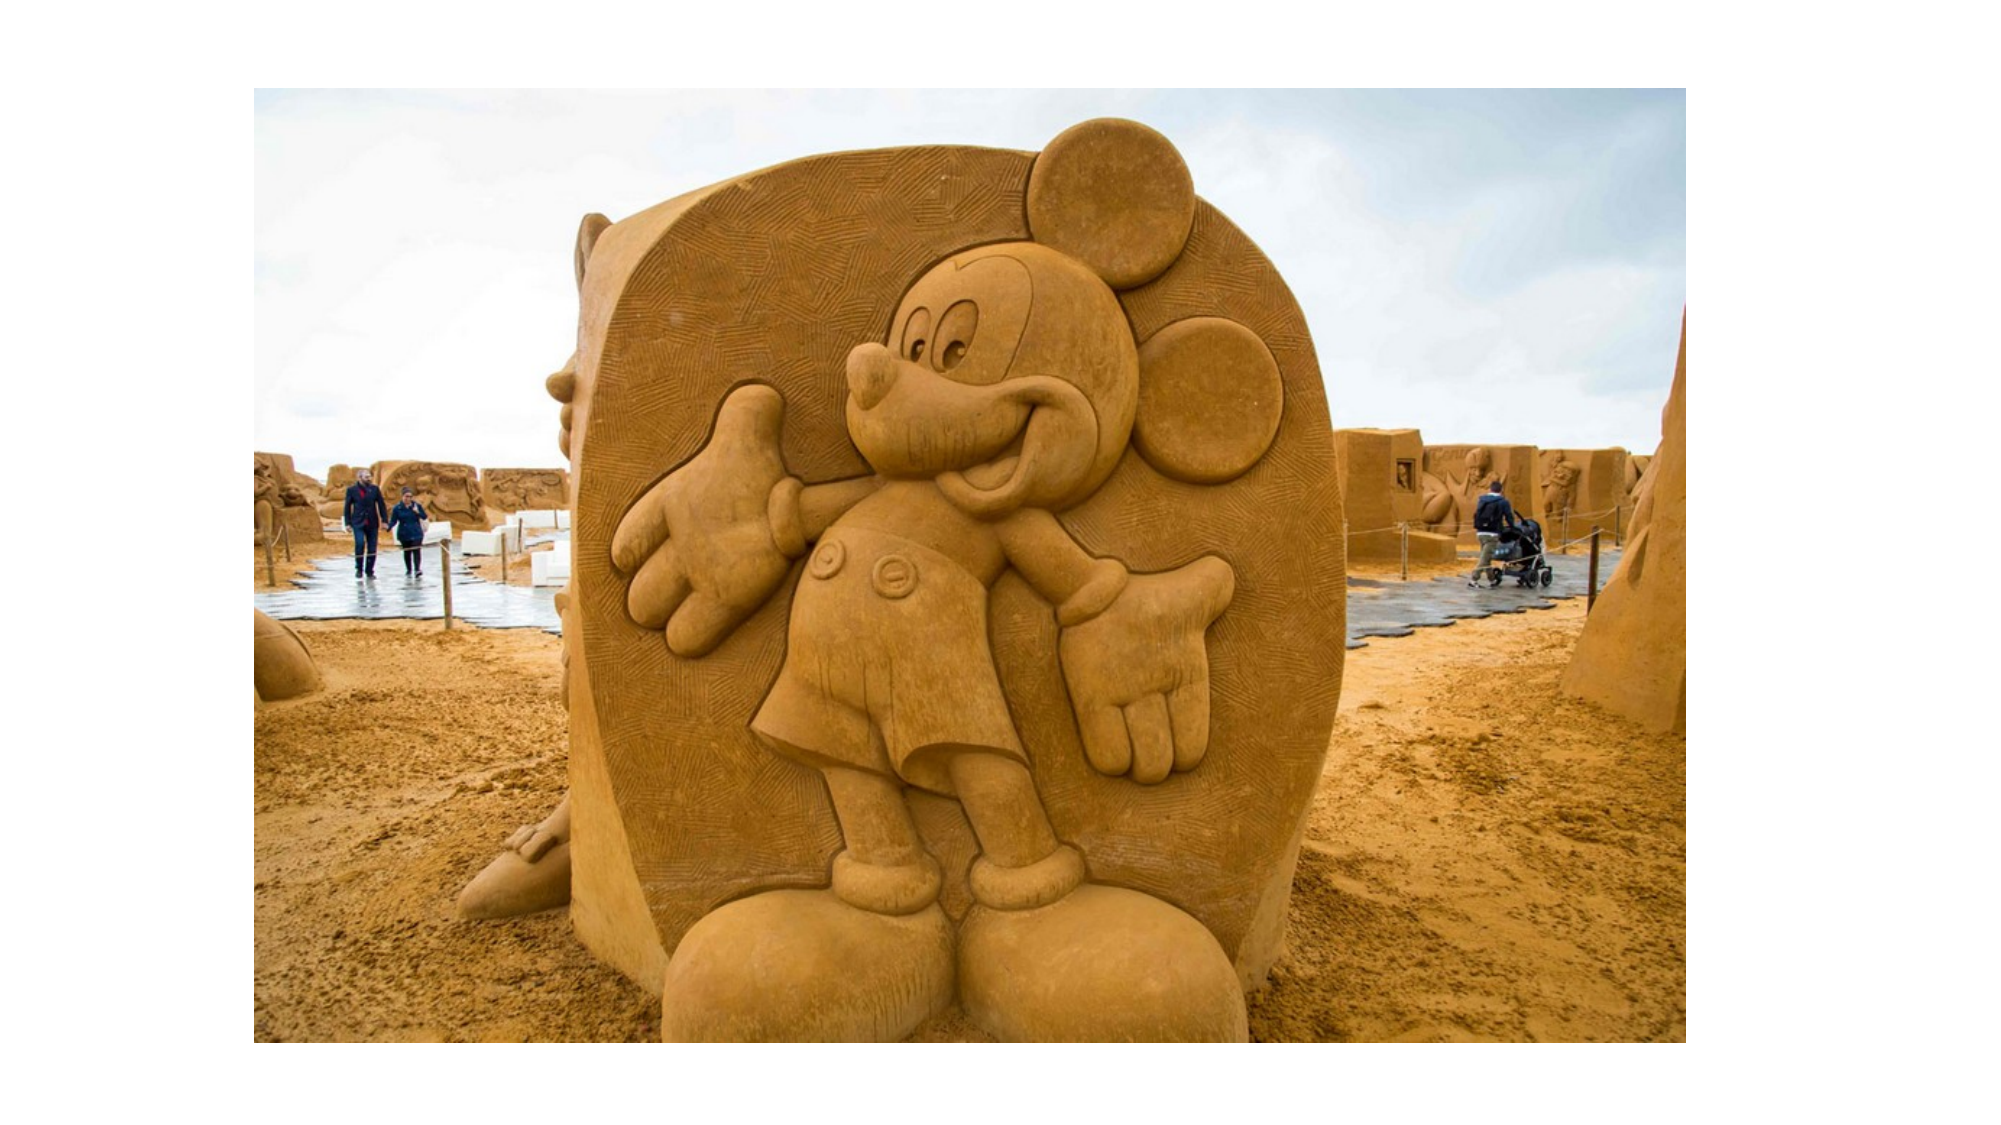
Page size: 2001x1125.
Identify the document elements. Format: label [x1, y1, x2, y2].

picture [254, 88, 1686, 1043]
